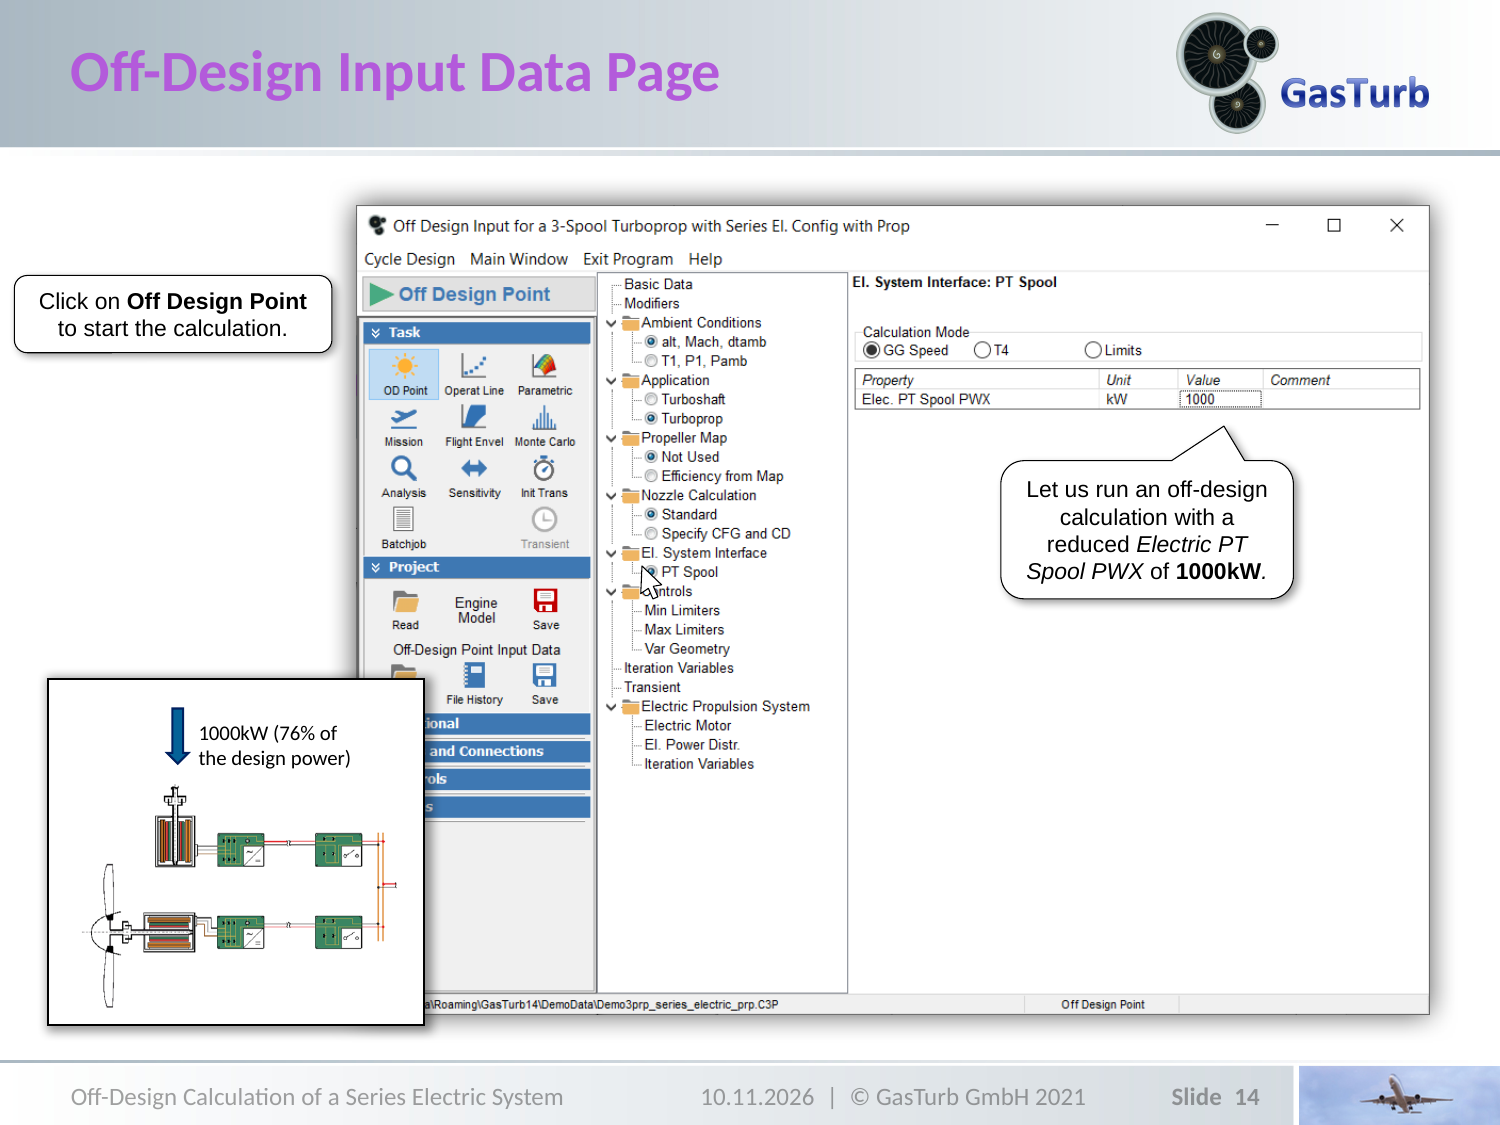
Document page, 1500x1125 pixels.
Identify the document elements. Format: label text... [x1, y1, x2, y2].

title Off-Design Input Data Page [70, 0, 1164, 148]
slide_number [665, 1065, 827, 1125]
picture [356, 205, 1430, 1015]
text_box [48, 678, 424, 1025]
picture [0, 0, 1500, 156]
text_box Click on Off Design Point to start the calculation. [14, 275, 332, 353]
slide_number 14 [1234, 1065, 1294, 1125]
footer Off-Design Calculation of a Series Electric System [0, 1065, 665, 1125]
picture [0, 1060, 1500, 1125]
